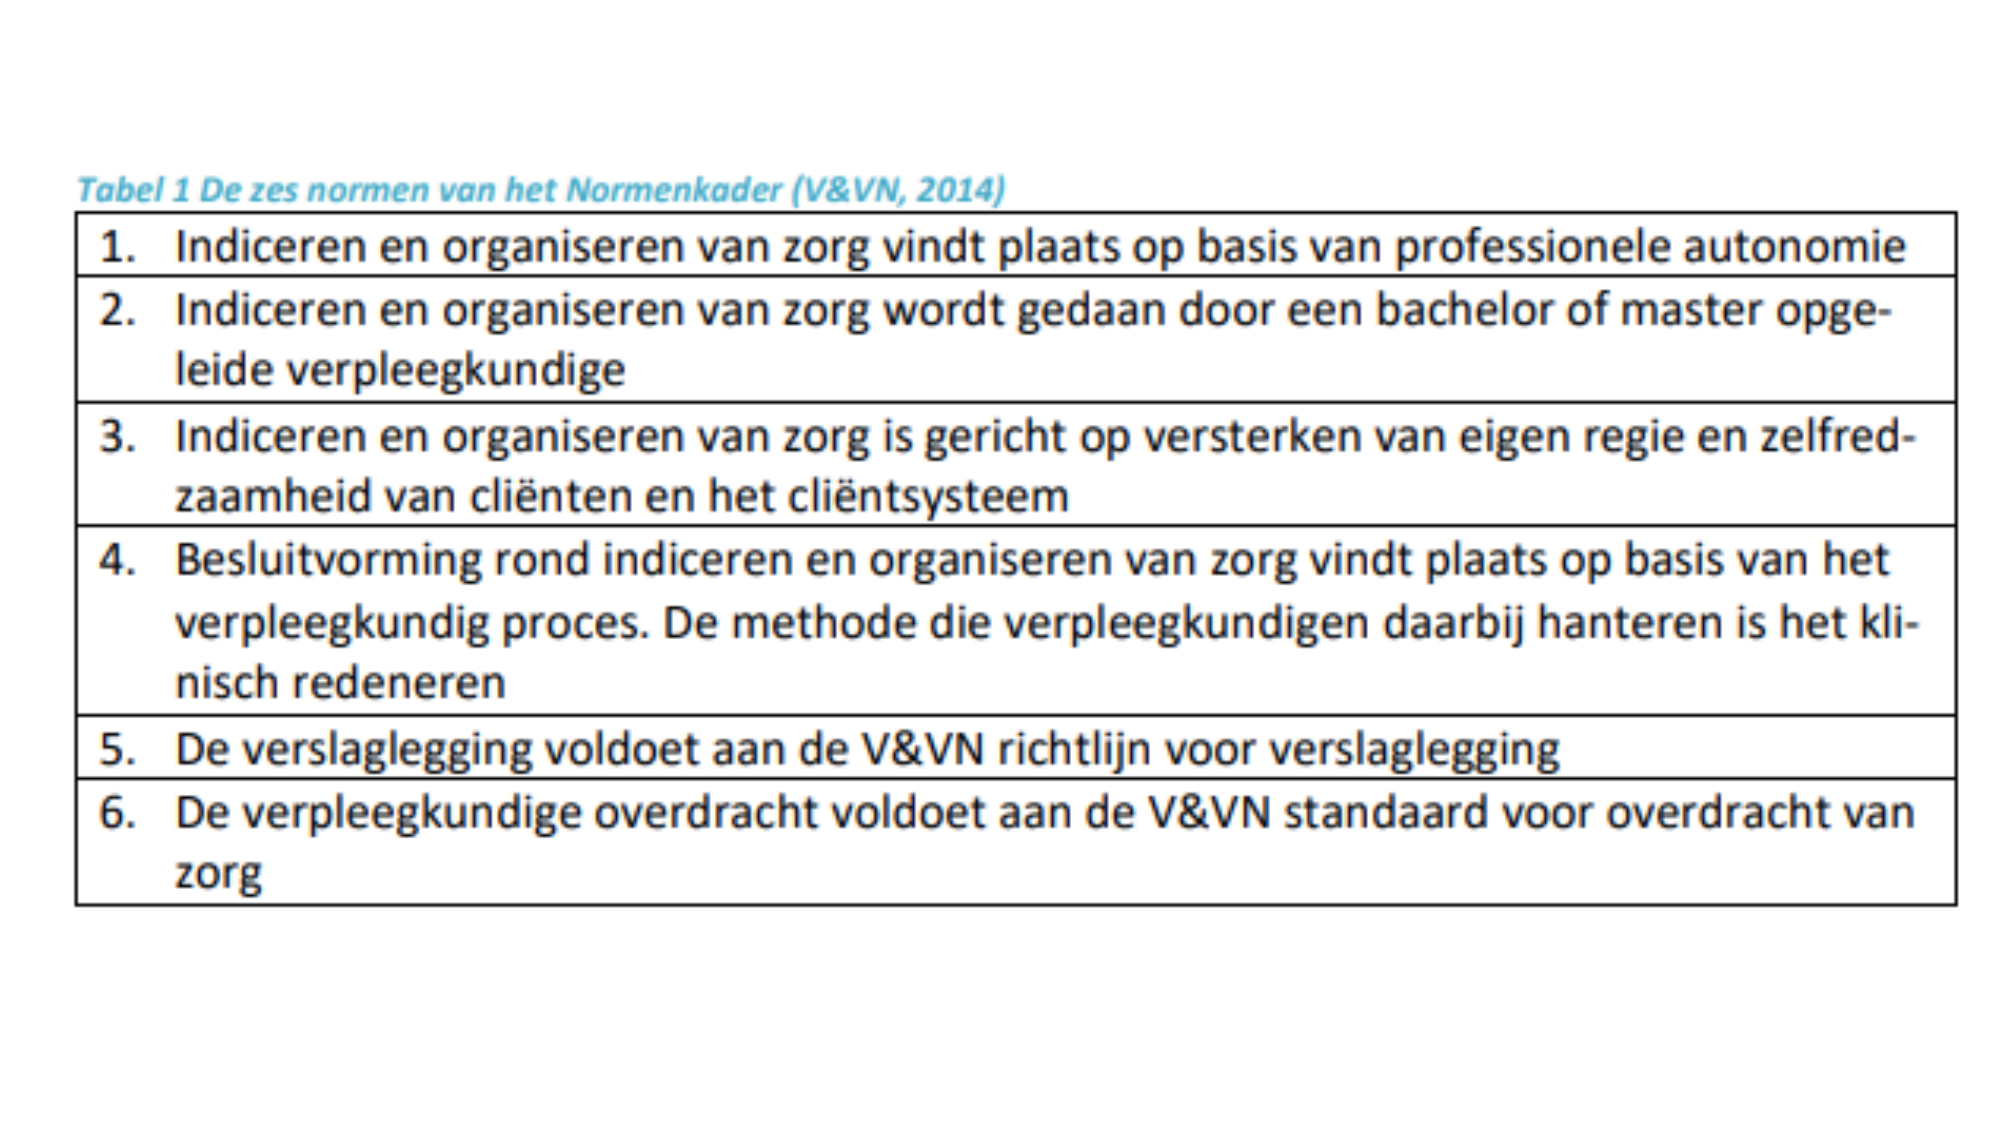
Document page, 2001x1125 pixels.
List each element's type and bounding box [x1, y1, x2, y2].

list [3, 152, 2000, 952]
